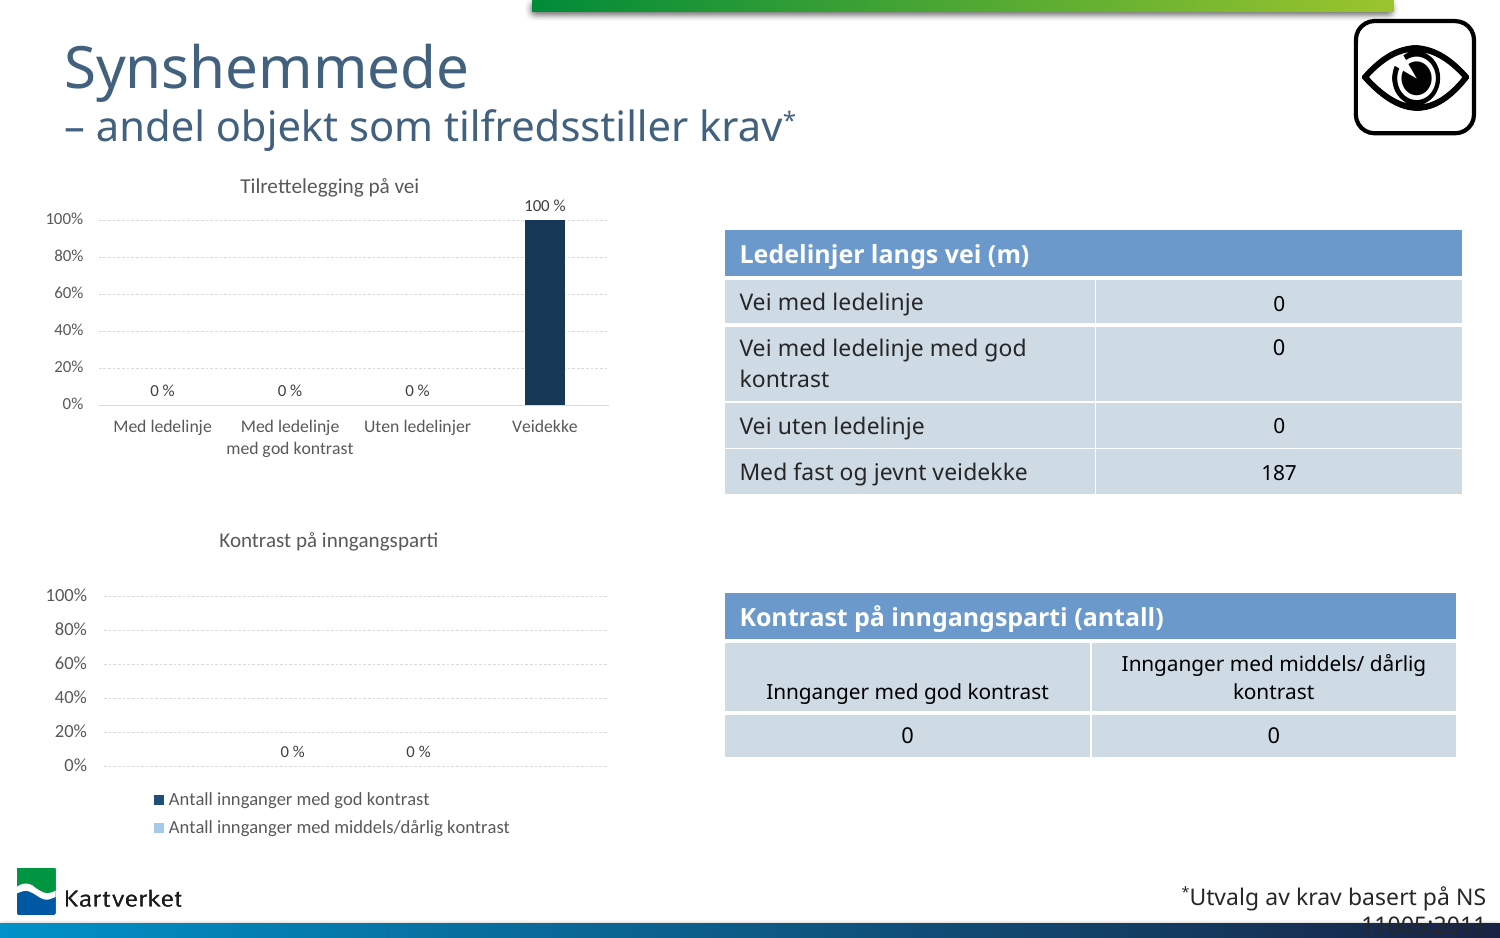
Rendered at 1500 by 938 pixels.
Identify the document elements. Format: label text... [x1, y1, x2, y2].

table_cell 0 [1096, 280, 1462, 323]
table_cell 0 [1096, 327, 1462, 401]
table_cell 0 [1092, 715, 1456, 757]
table_cell 0 [725, 715, 1090, 757]
picture [41, 166, 619, 492]
table_cell Vei uten ledelinje [725, 403, 1095, 448]
table_cell Vei med ledelinje [725, 280, 1095, 323]
table_cell Innganger med middels/ dårlig kontrast [1092, 643, 1456, 711]
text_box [1355, 20, 1475, 134]
table_cell Vei med ledelinje med god kontrast [725, 327, 1095, 401]
table_cell 0 [1096, 403, 1462, 448]
text_box *Utvalg av krav basert på NS 11005:2011 [1068, 873, 1500, 938]
table_header Ledelinjer langs vei (m) [725, 230, 1462, 276]
table_cell Med fast og jevnt veidekke [725, 449, 1095, 494]
picture [41, 520, 617, 846]
table_cell Innganger med god kontrast [725, 643, 1090, 711]
text_box Synshemmede – andel objekt som tilfredsstiller krav* [49, 24, 1431, 158]
table_cell 187 [1096, 449, 1462, 494]
table_header Kontrast på inngangsparti (antall) [725, 593, 1456, 639]
